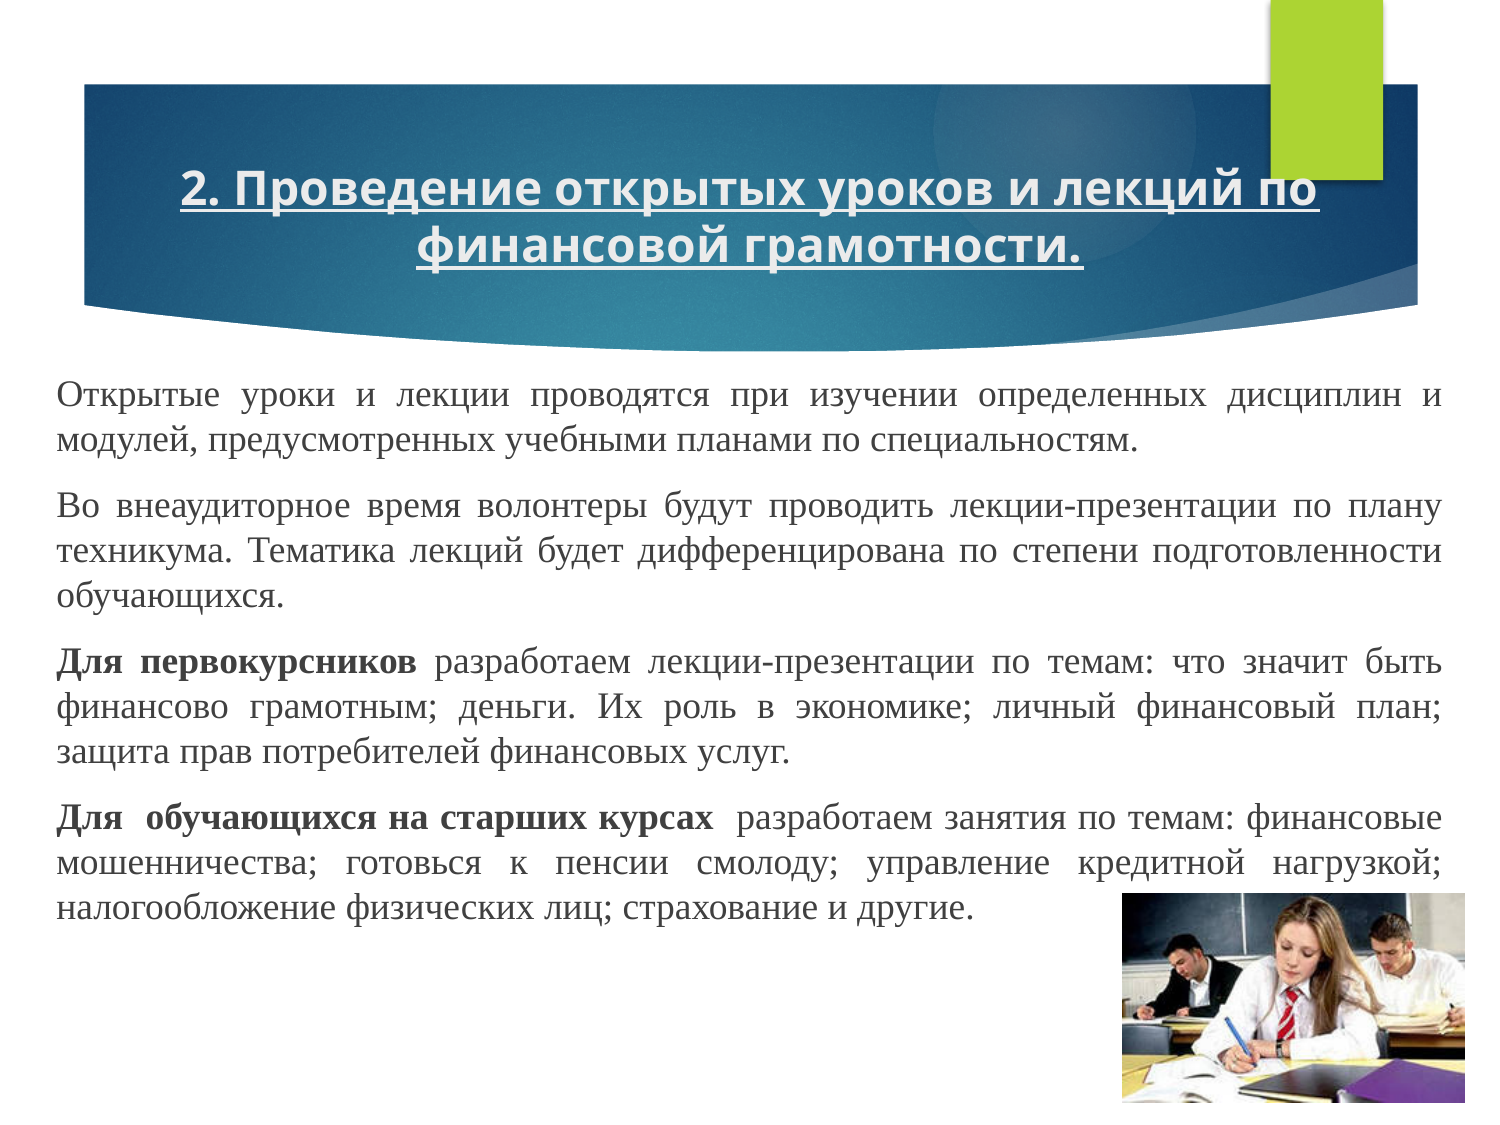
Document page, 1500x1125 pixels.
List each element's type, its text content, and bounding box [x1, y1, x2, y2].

list Открытые уроки и лекции проводятся при изучении определенных дисциплин и модулей, предусмотренных учебными планами по специальностям. Во внеаудиторное время волонтеры будут проводить лекции-презентации по плану техникума. Тематика лекций будет дифференцирована по степени подготовленности обучающихся. Для первокурсников разработаем лекции-презентации по темам: что значит быть финансово грамотным; деньги. Их роль в экономике; личный финансовый план; защита прав потребителей финансовых услуг. Для обучающихся на старших курсах разработаем занятия по темам: финансовые мошенничества; готовься к пенсии смолоду; управление кредитной нагрузкой; налогообложение физических лиц; страхование и другие. [41, 361, 1459, 965]
picture [1121, 893, 1465, 1103]
title 2. Проведение открытых уроков и лекций по финансовой грамотности. [117, 149, 1383, 338]
